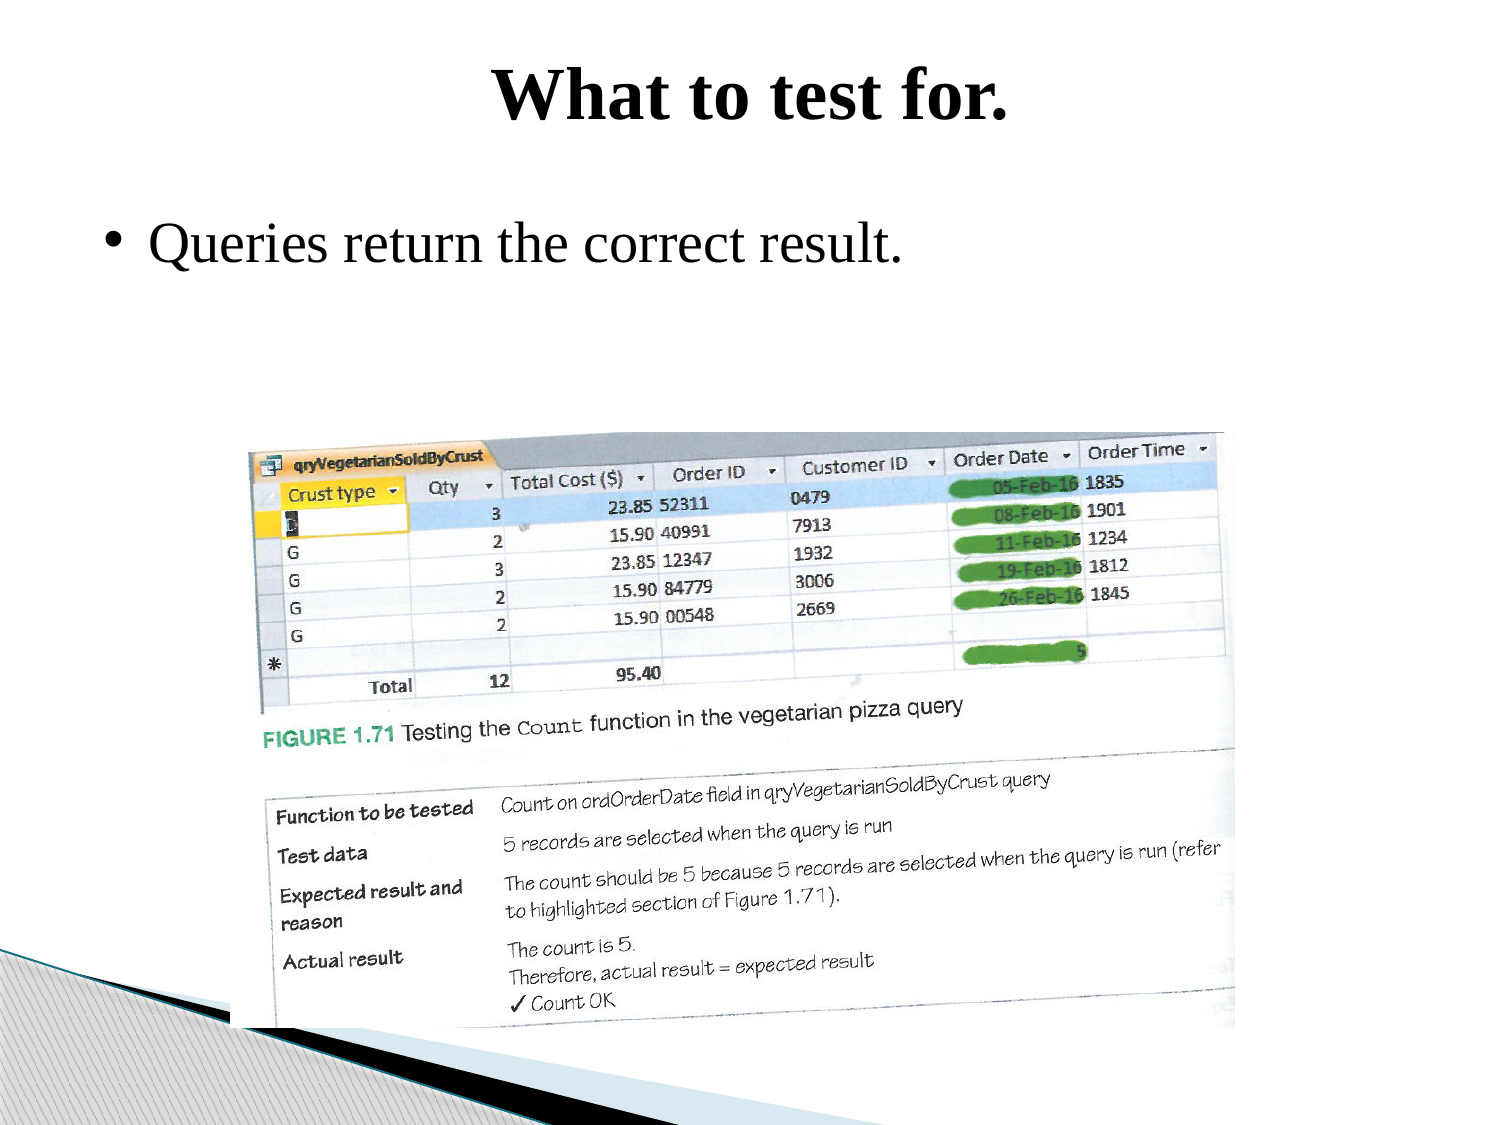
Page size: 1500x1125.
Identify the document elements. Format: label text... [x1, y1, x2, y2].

picture [229, 432, 1235, 1028]
text_box What to test for. [41, 37, 1459, 143]
text_box Queries return the correct result. [88, 196, 1436, 593]
